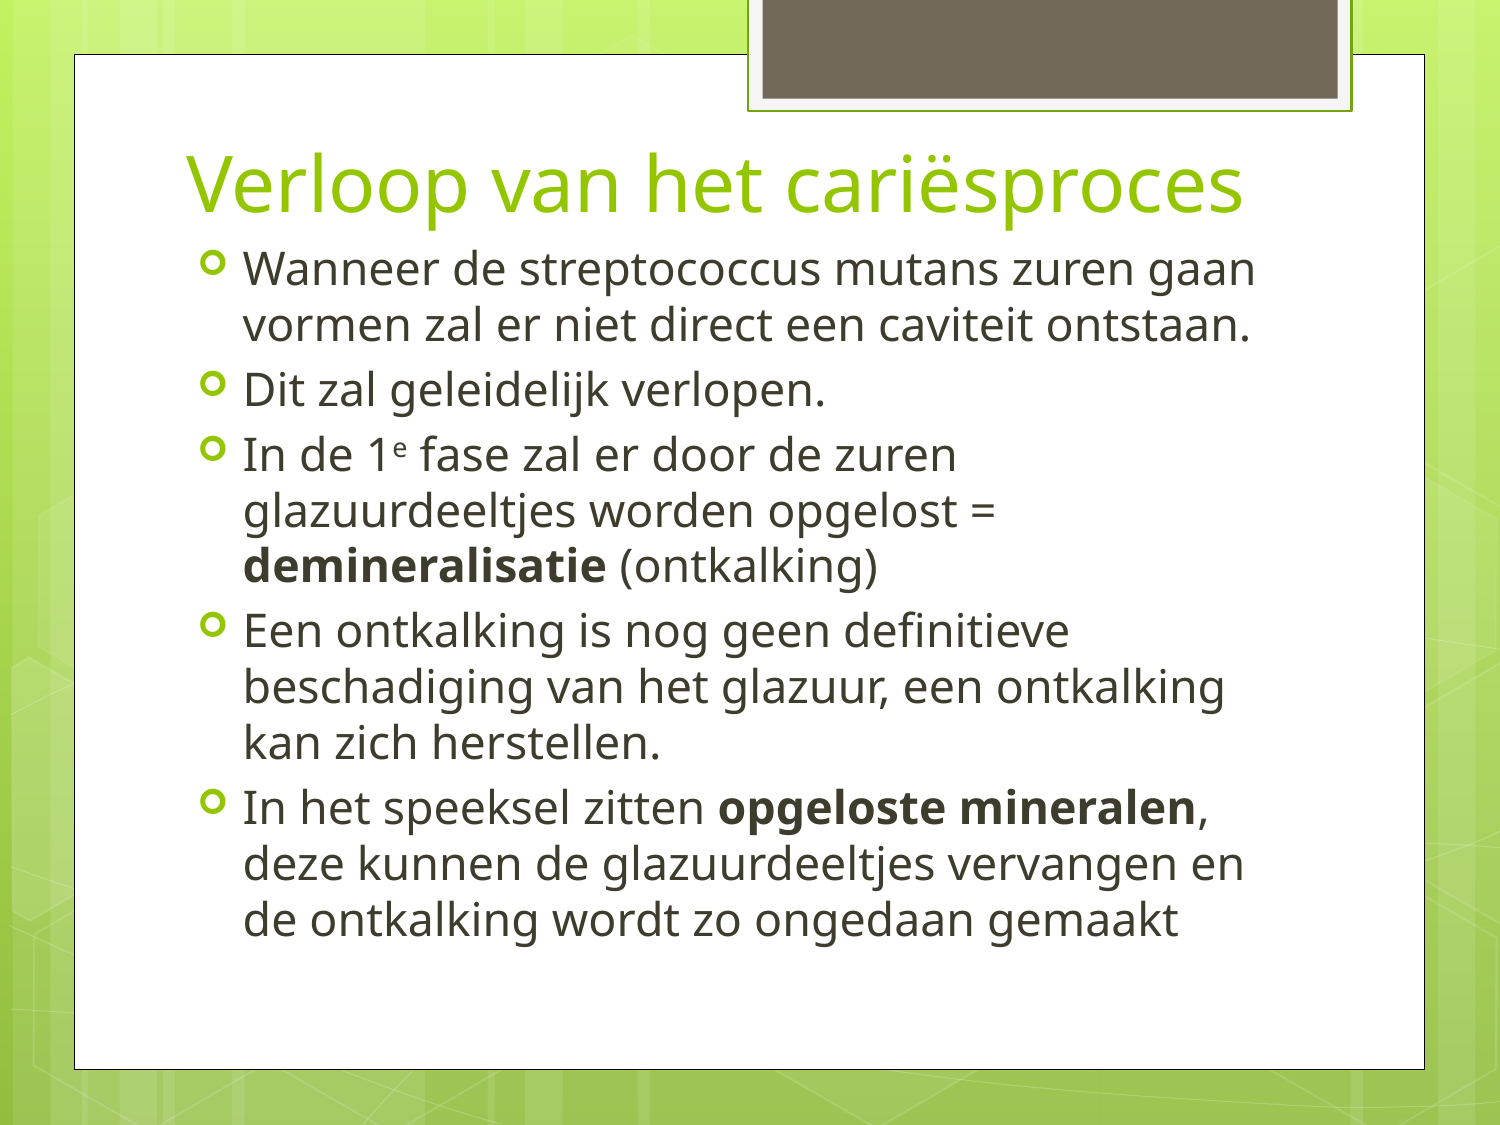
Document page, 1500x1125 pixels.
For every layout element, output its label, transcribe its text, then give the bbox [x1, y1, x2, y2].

list Wanneer de streptococcus mutans zuren gaan vormen zal er niet direct een caviteit ontstaan. Dit zal geleidelijk verlopen. In de 1e fase zal er door de zuren glazuurdeeltjes worden opgelost = demineralisatie (ontkalking) Een ontkalking is nog geen definitieve beschadiging van het glazuur, een ontkalking kan zich herstellen. In het speeksel zitten opgeloste mineralen, deze kunnen de glazuurdeeltjes vervangen en de ontkalking wordt zo ongedaan gemaakt [171, 231, 1283, 957]
title Verloop van het cariësproces [171, 125, 1324, 236]
